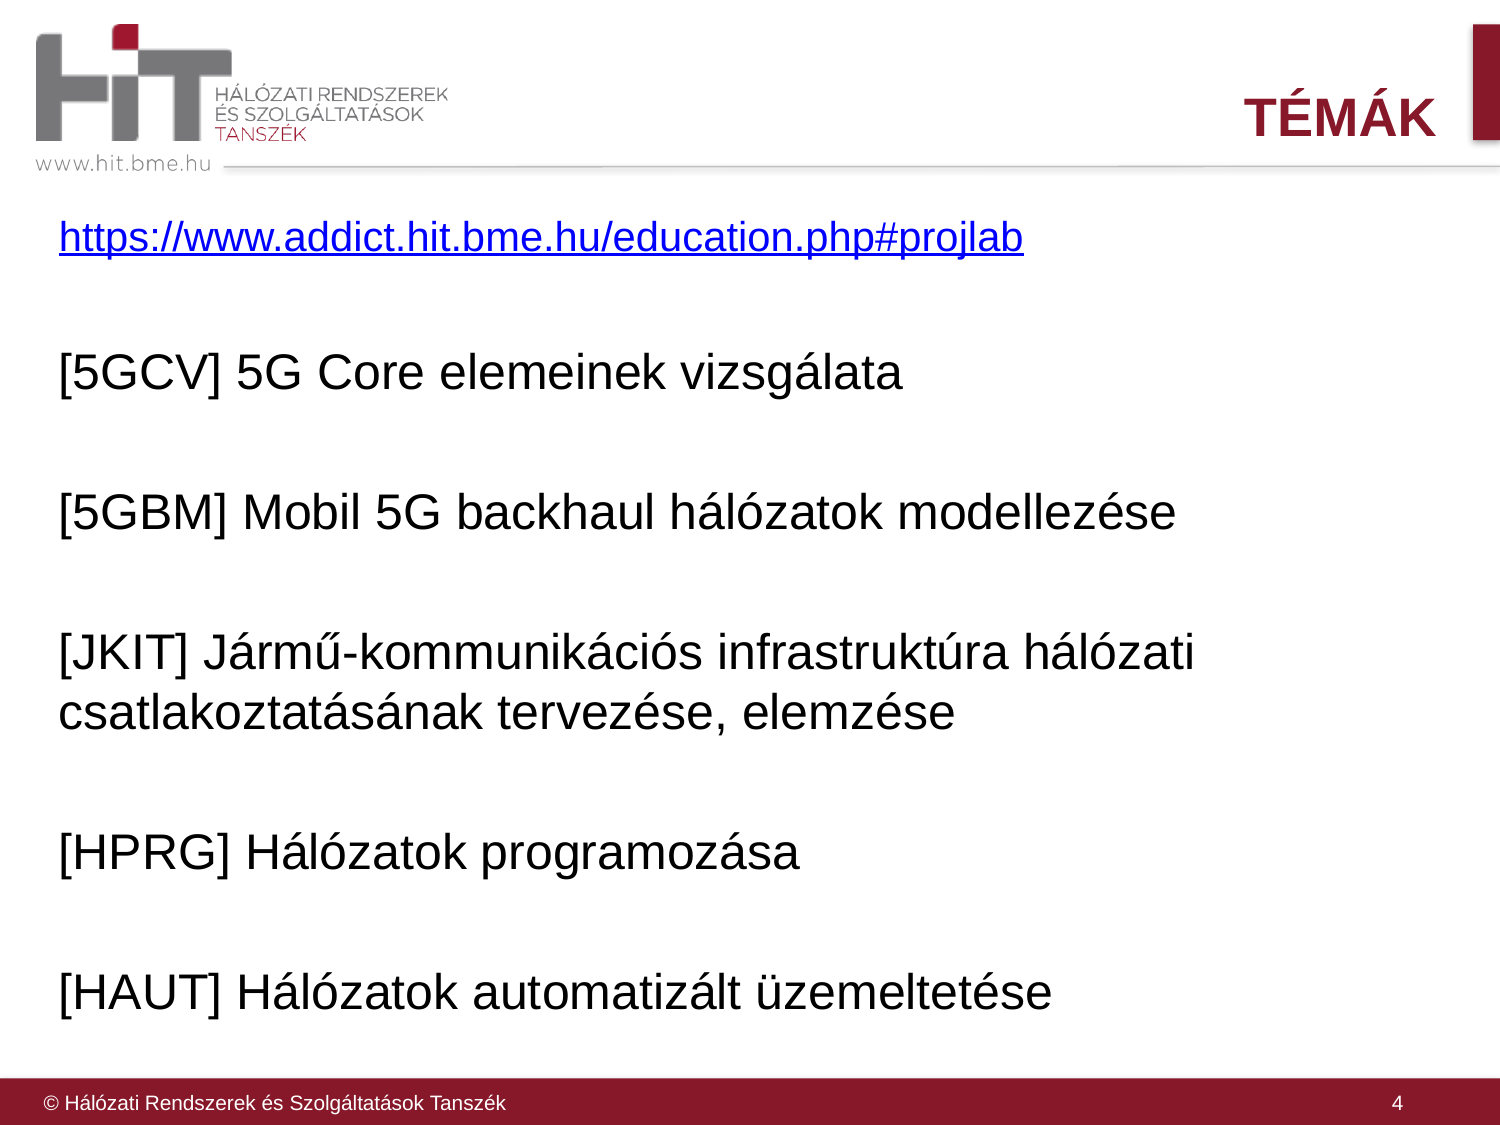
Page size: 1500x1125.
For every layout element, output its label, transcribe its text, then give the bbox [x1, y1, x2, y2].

title Témák [502, 15, 1452, 155]
list https://www.addict.hit.bme.hu/education.php#projlab [5GCV] 5G Core elemeinek vizsgálata [5GBM] Mobil 5G backhaul hálózatok modellezése [JKIT] Jármű-kommunikációs infrastruktúra hálózati csatlakoztatásának tervezése, elemzése [HPRG] Hálózatok programozása [HAUT] Hálózatok automatizált üzemeltetése [44, 201, 1452, 1045]
